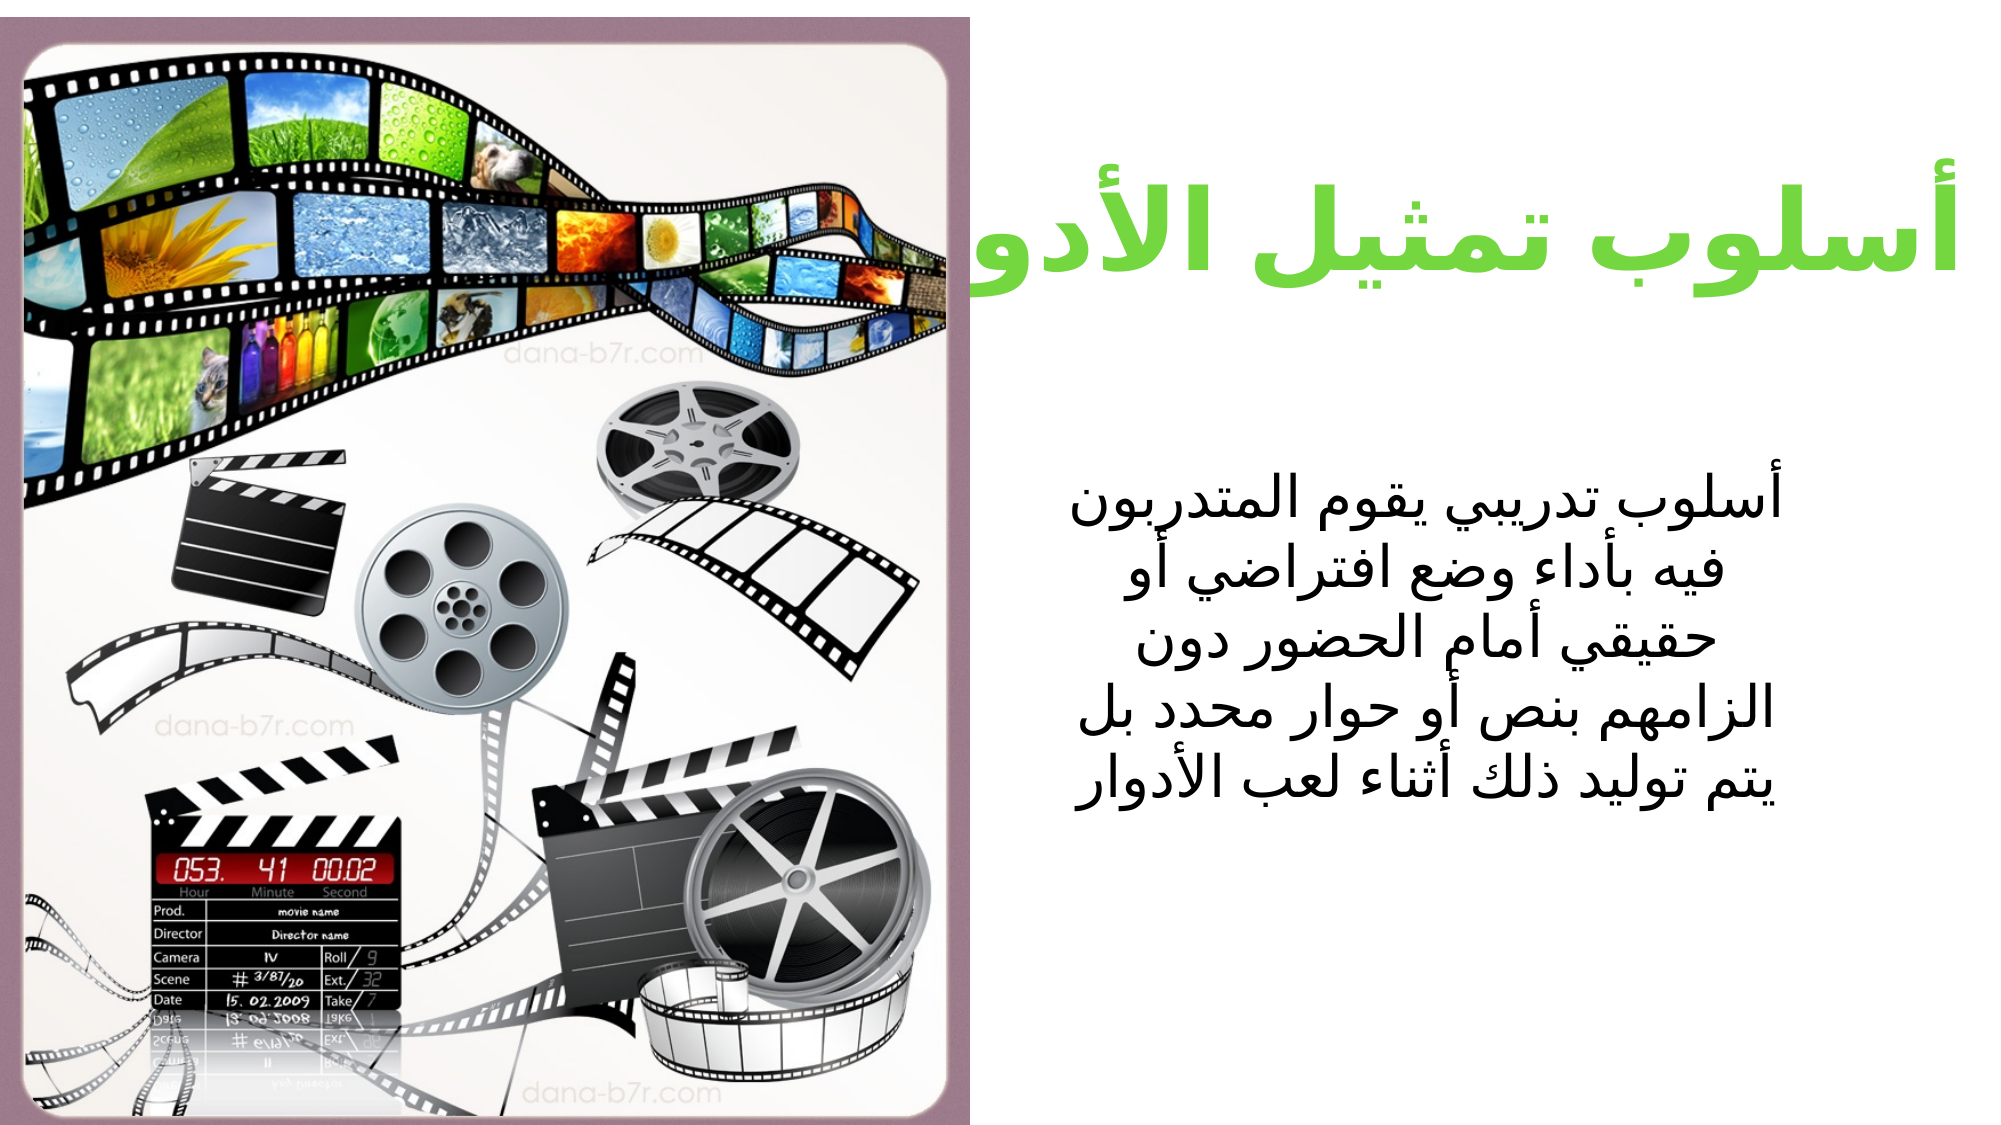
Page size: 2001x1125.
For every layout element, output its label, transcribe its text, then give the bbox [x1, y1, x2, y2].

text_box أسلوب تمثيل الأدوار [970, 150, 1981, 301]
text_box أسلوب تدريبي يقوم المتدربون فيه بأداء وضع افتراضي أو حقيقي أمام الحضور دون الزامهم بنص أو حوار محدد بل يتم توليد ذلك أثناء لعب الأدوار [1052, 452, 1803, 817]
picture [0, 17, 970, 1125]
